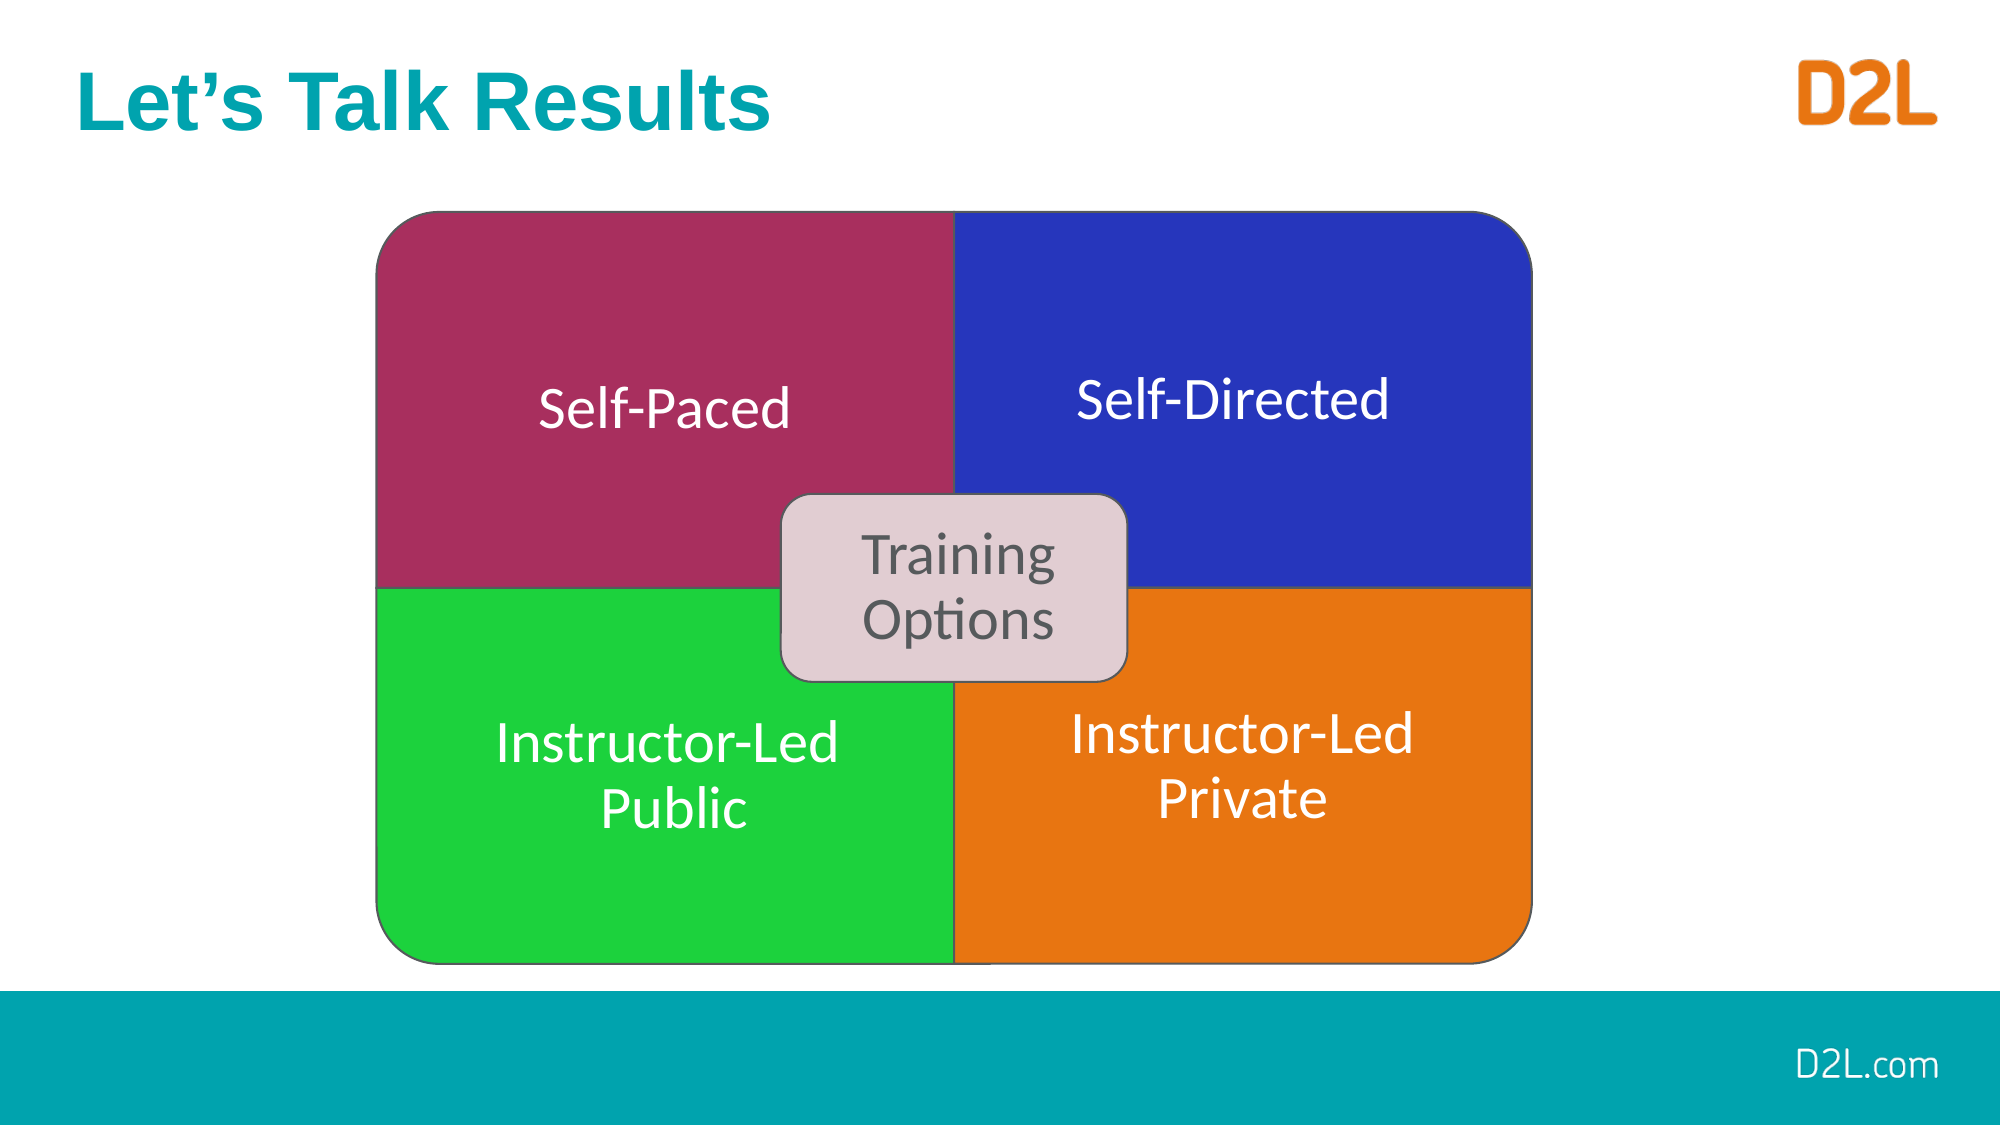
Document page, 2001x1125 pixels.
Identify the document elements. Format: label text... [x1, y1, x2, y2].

title Let’s Talk Results [60, 51, 1283, 269]
picture [1796, 0, 2000, 1125]
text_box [376, 211, 1532, 964]
